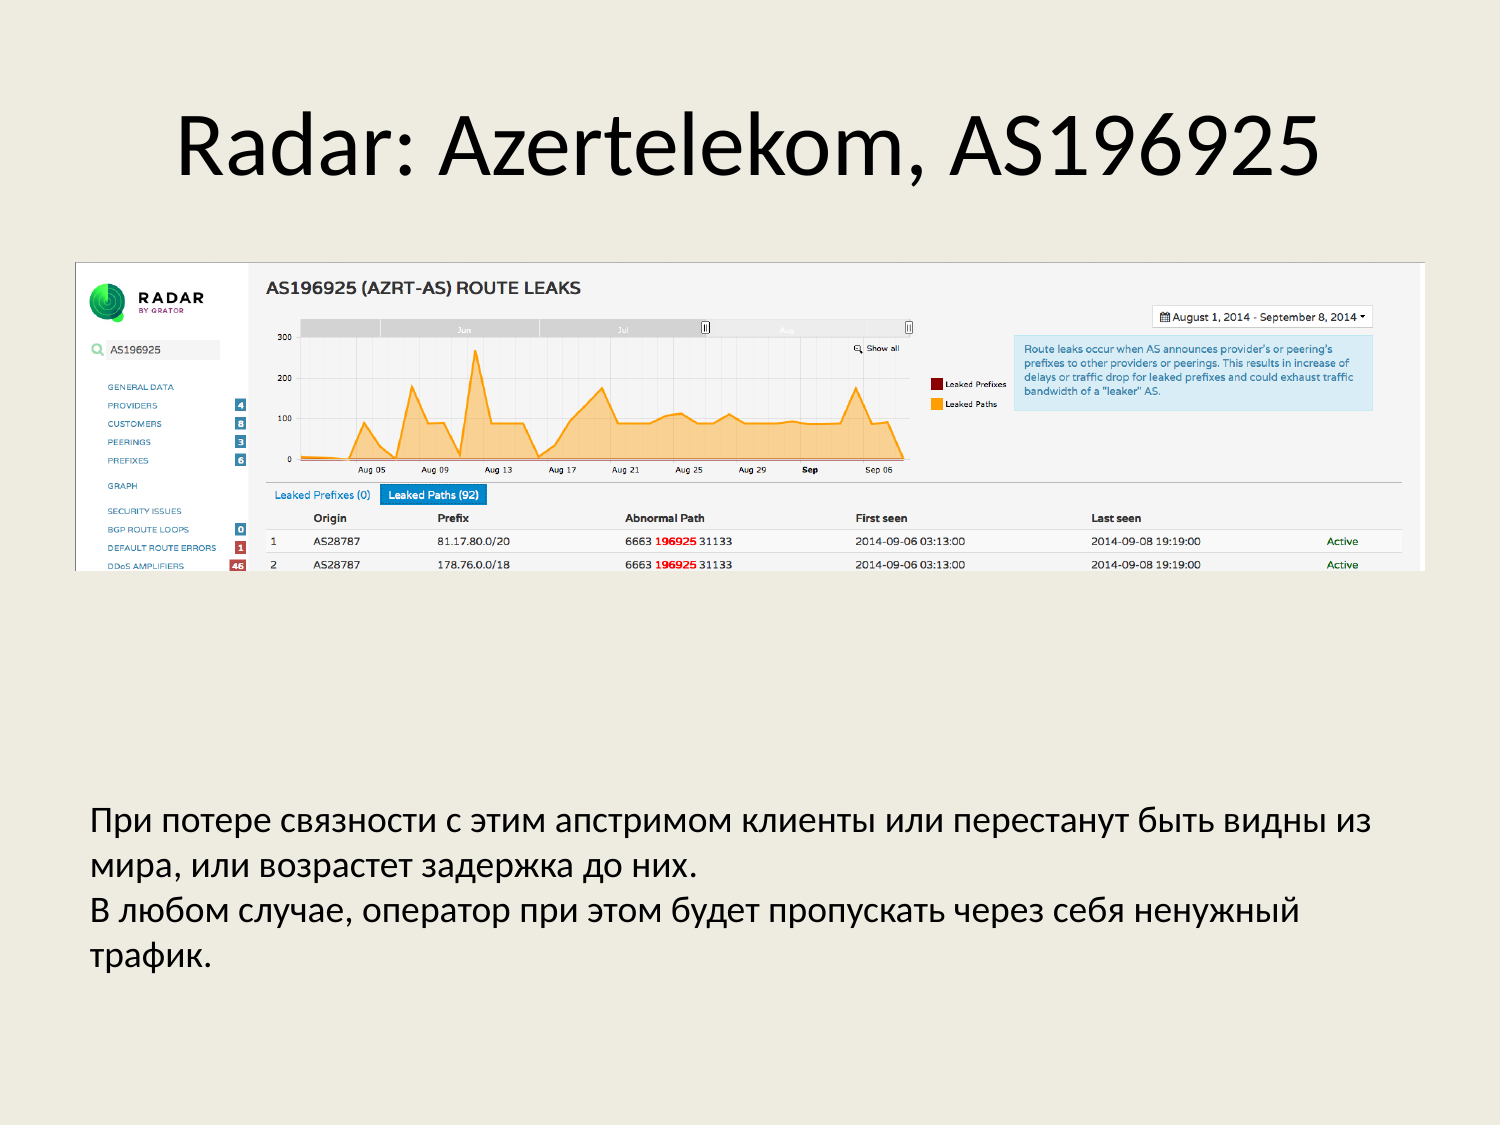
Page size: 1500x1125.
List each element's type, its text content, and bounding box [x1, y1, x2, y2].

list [74, 44, 1426, 788]
text_box При потере связности с этим апстримом клиенты или перестанут быть видны из мира, или возрастет задержка до них. В любом случае, оператор при этом будет пропускать через себя ненужный трафик. [74, 795, 1425, 983]
